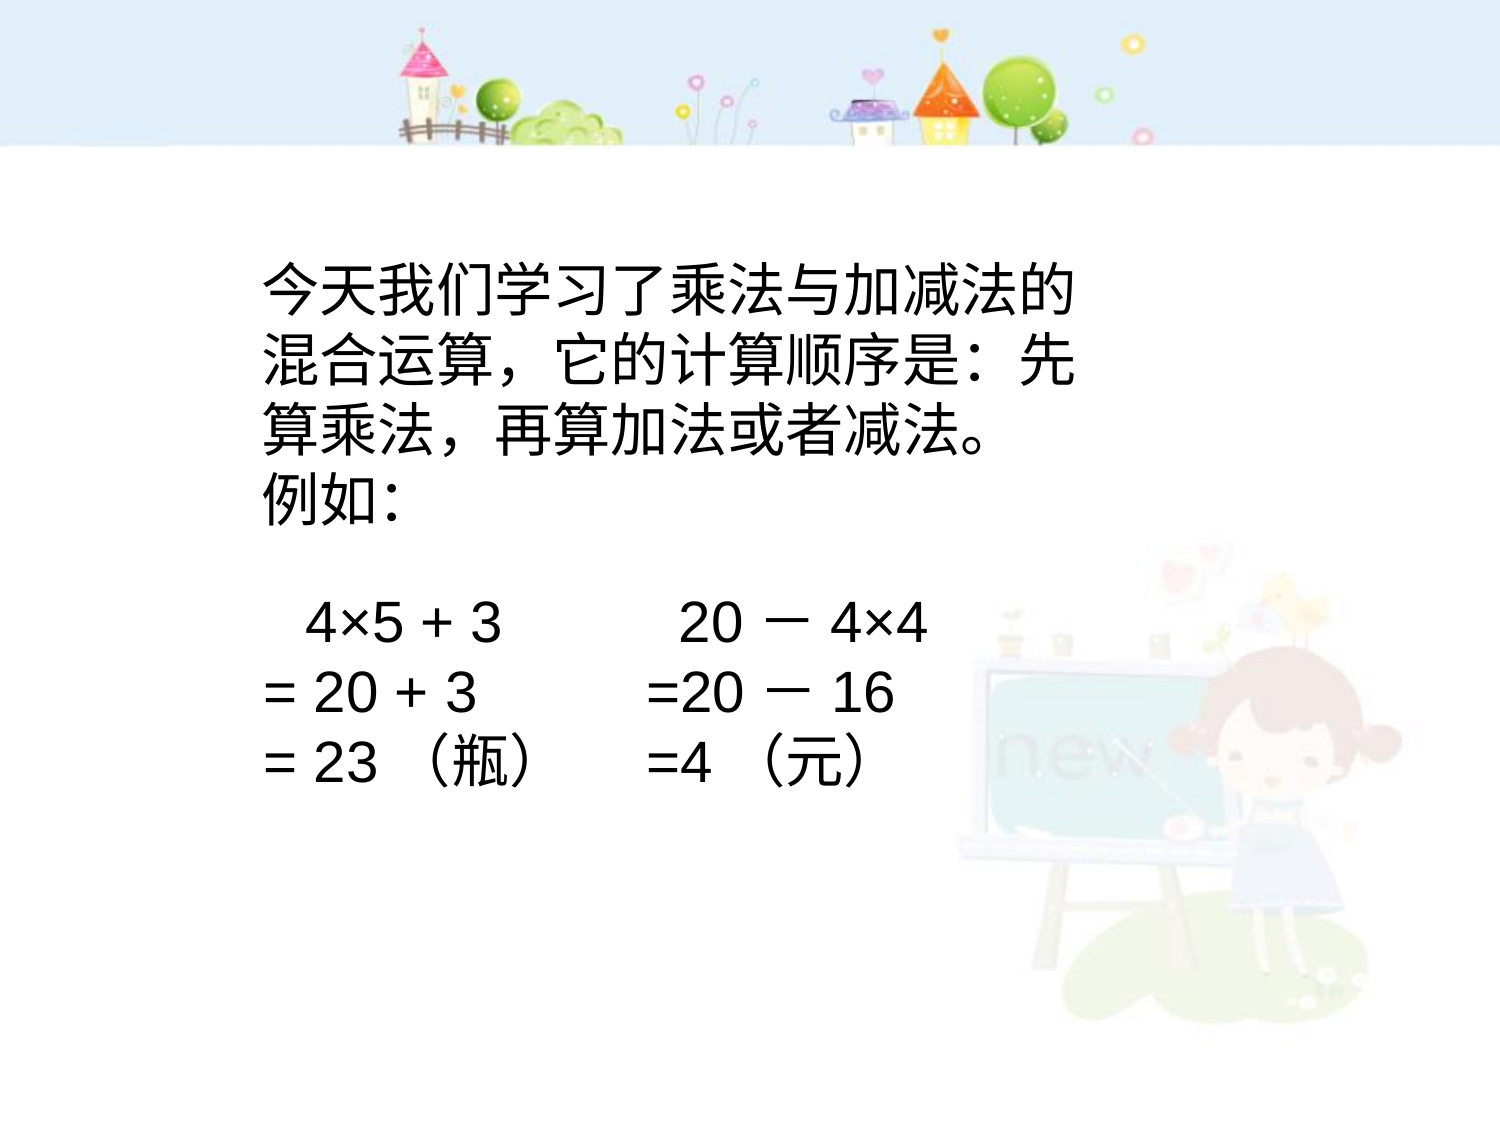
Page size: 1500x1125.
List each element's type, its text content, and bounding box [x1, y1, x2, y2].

picture [0, 0, 1500, 1125]
text_box 4×5 + 3 = 20 + 3 = 23（瓶） [248, 576, 583, 802]
text_box 20－4×4 =20－16 =4（元） [631, 576, 944, 802]
text_box 今天我们学习了乘法与加减法的 混合运算，它的计算顺序是：先 算乘法，再算加法或者减法。 例如： [246, 246, 1092, 611]
